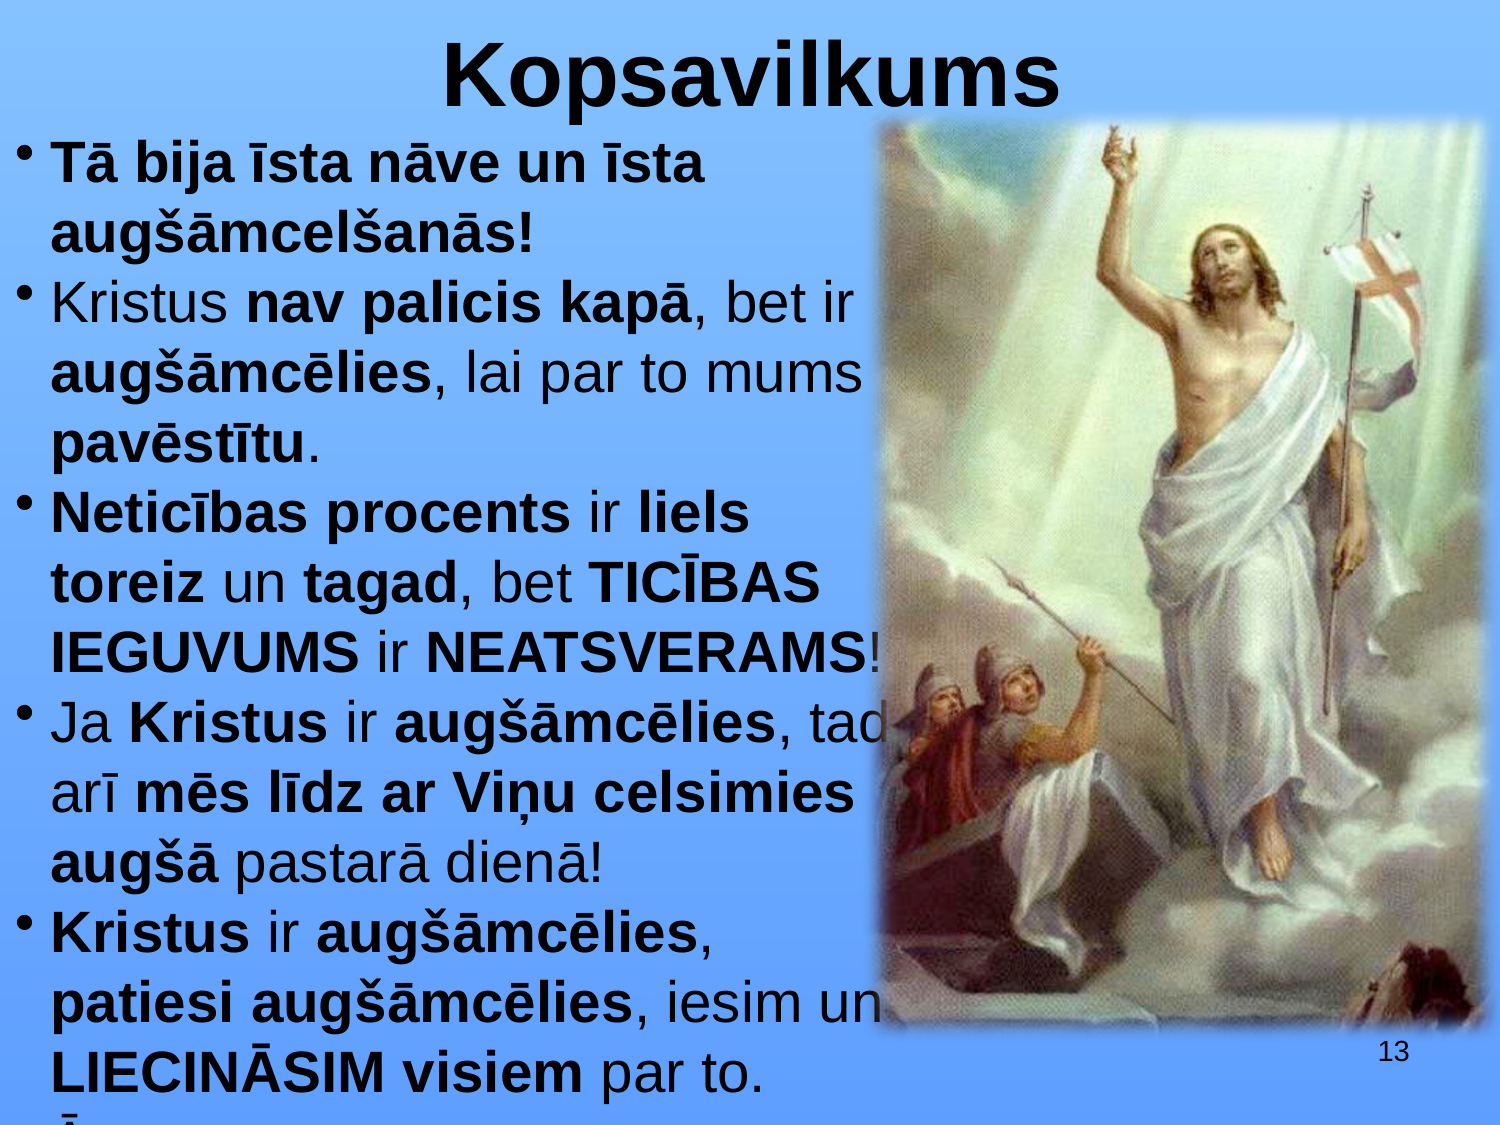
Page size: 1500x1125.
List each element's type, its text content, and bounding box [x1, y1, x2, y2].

title Kopsavilkums [76, 0, 1428, 117]
picture [861, 105, 1500, 1044]
slide_number 13 [1074, 1051, 1426, 1103]
text_box Tā bija īsta nāve un īsta augšāmcelšanās! Kristus nav palicis kapā, bet ir augšāmcēlies, lai par to mums pavēstītu. Neticības procents ir liels toreiz un tagad, bet TICĪBAS IEGUVUMS ir NEATSVERAMS! Ja Kristus ir augšāmcēlies, tad arī mēs līdz ar Viņu celsimies augšā pastarā dienā! Kristus ir augšāmcēlies, patiesi augšāmcēlies, iesim un LIECINĀSIM visiem par to. Āmen [0, 117, 938, 1125]
